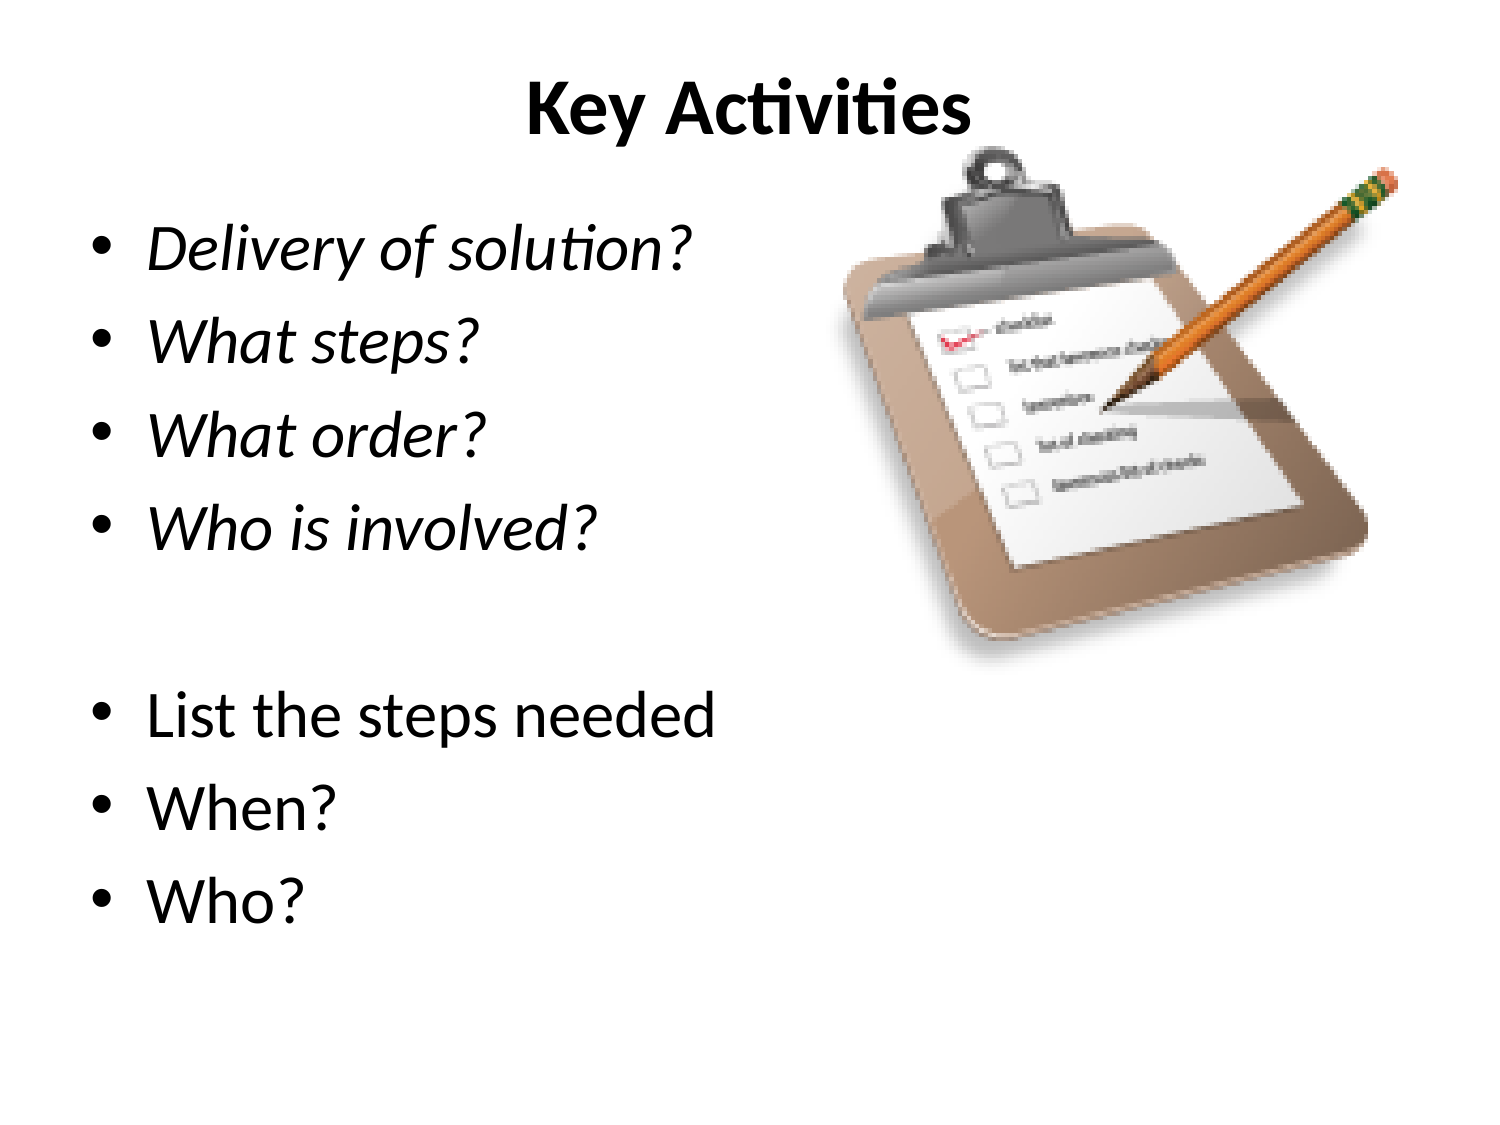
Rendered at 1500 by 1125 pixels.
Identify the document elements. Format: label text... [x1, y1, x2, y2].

list Delivery of solution? What steps? What order? Who is involved? List the steps needed When? Who? [75, 196, 1425, 1005]
picture [808, 77, 1424, 693]
title Key Activities [75, 45, 1425, 196]
